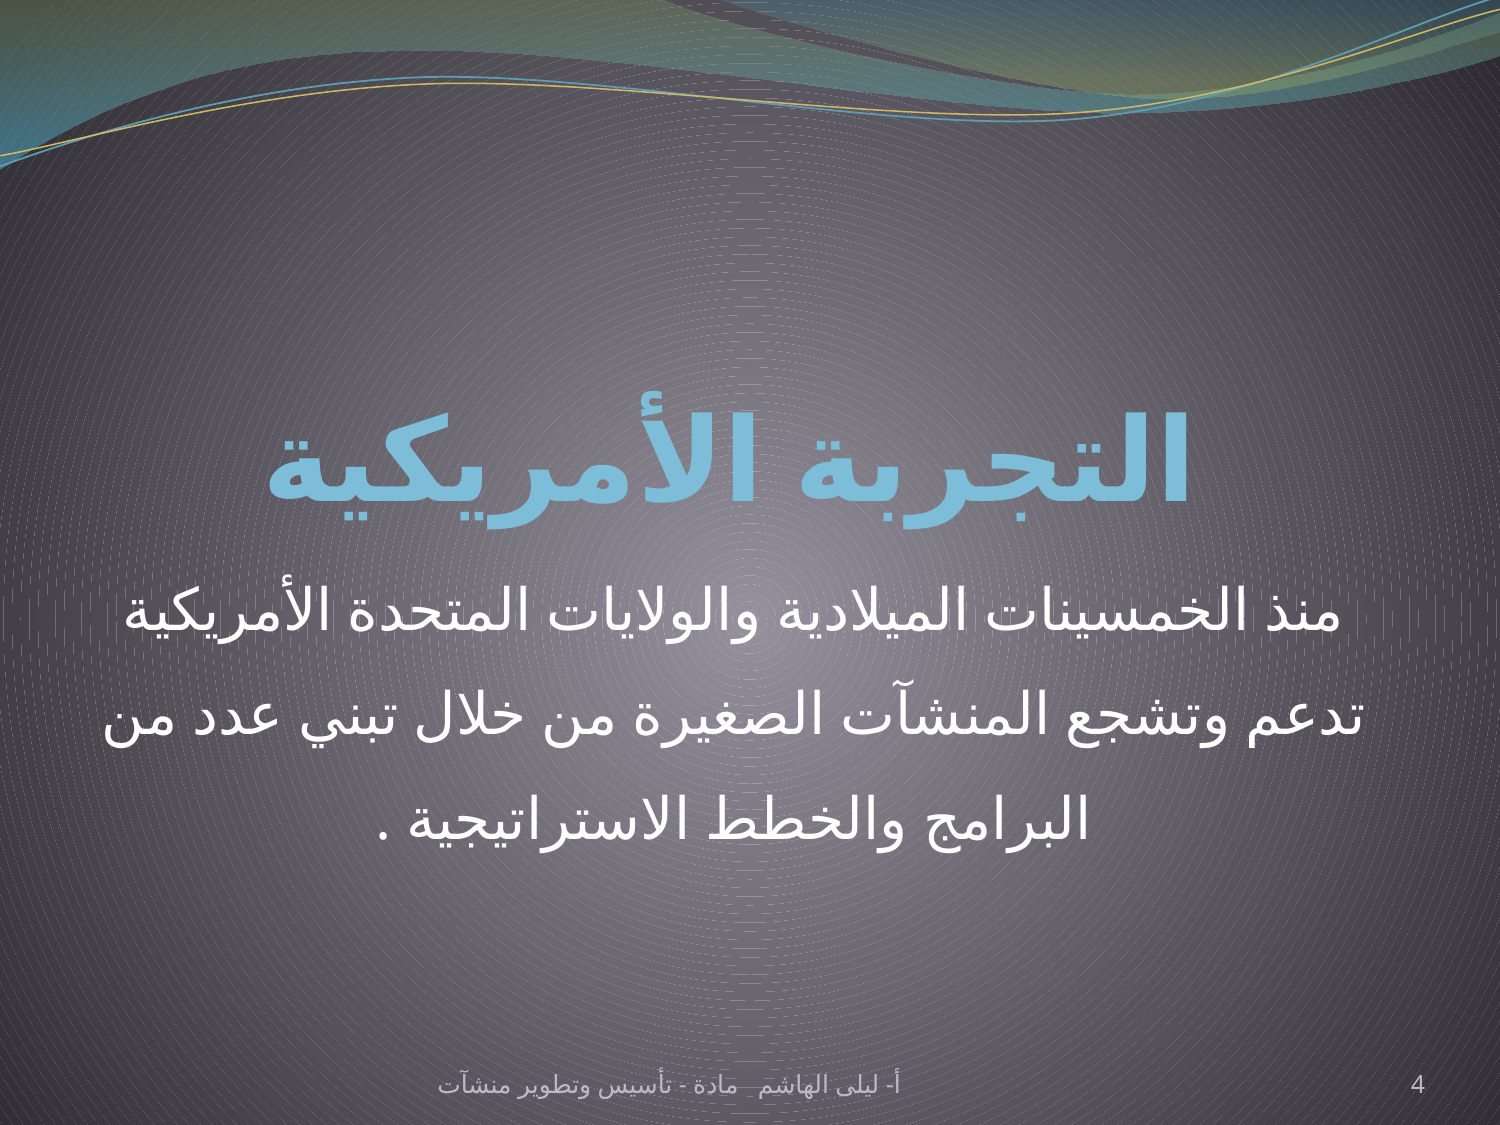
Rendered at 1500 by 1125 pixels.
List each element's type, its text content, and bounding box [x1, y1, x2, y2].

slide_number 4 [1299, 1042, 1425, 1103]
footer أ- ليلى الهاشم مادة - تأسيس وتطوير منشآت [437, 1042, 988, 1103]
subtitle منذ الخمسينات الميلادية والولايات المتحدة الأمريكية تدعم وتشجع المنشآت الصغيرة من خلال تبني عدد من البرامج والخطط الاستراتيجية . [87, 529, 1376, 914]
title التجربة الأمريكية [87, 224, 1376, 525]
